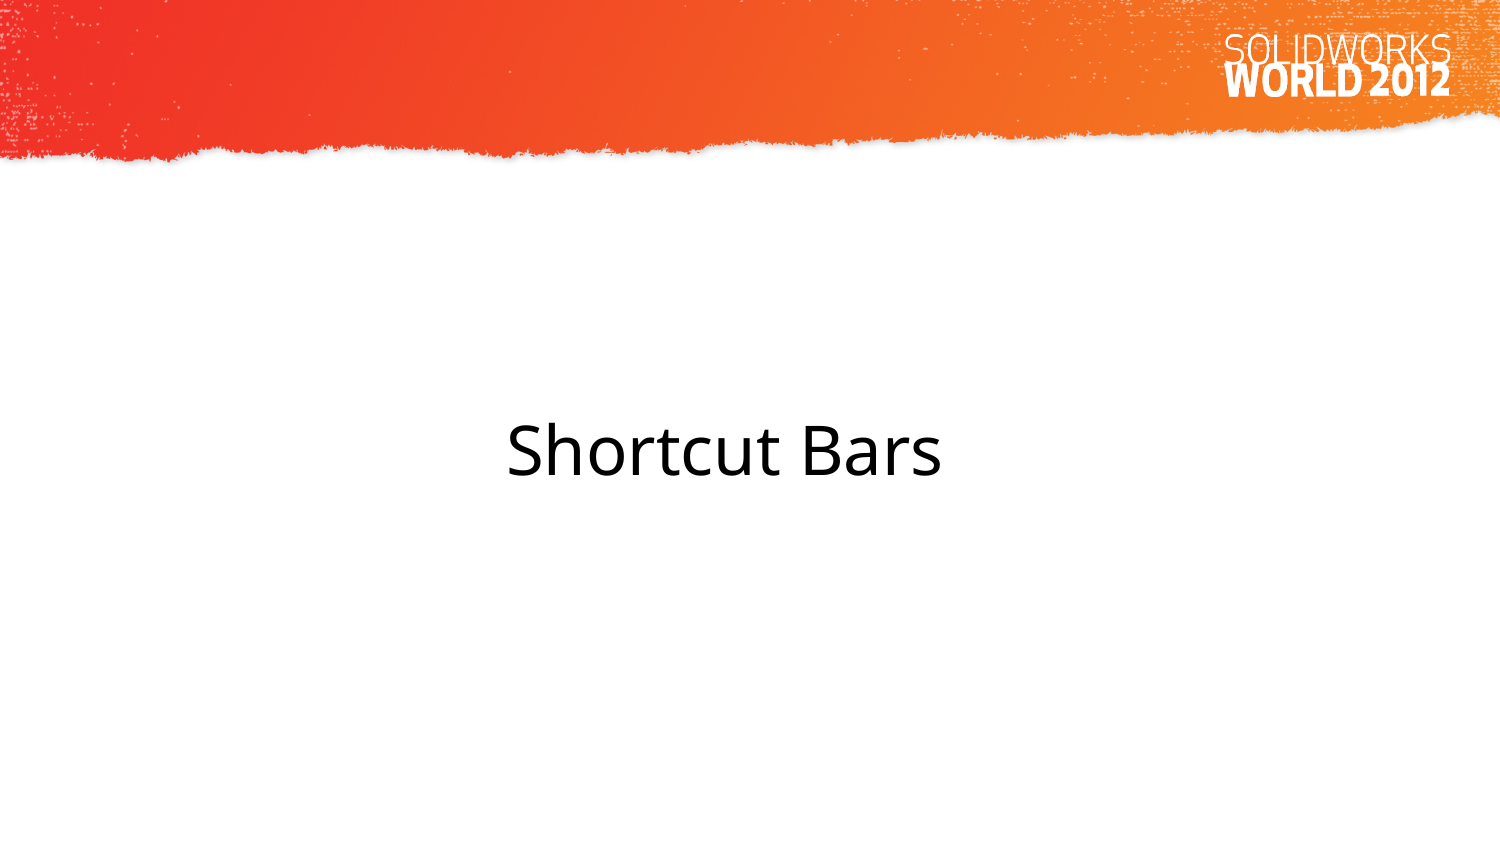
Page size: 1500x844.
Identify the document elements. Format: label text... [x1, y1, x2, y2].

text_box Shortcut Bars [112, 356, 1338, 497]
picture [0, 0, 1500, 844]
